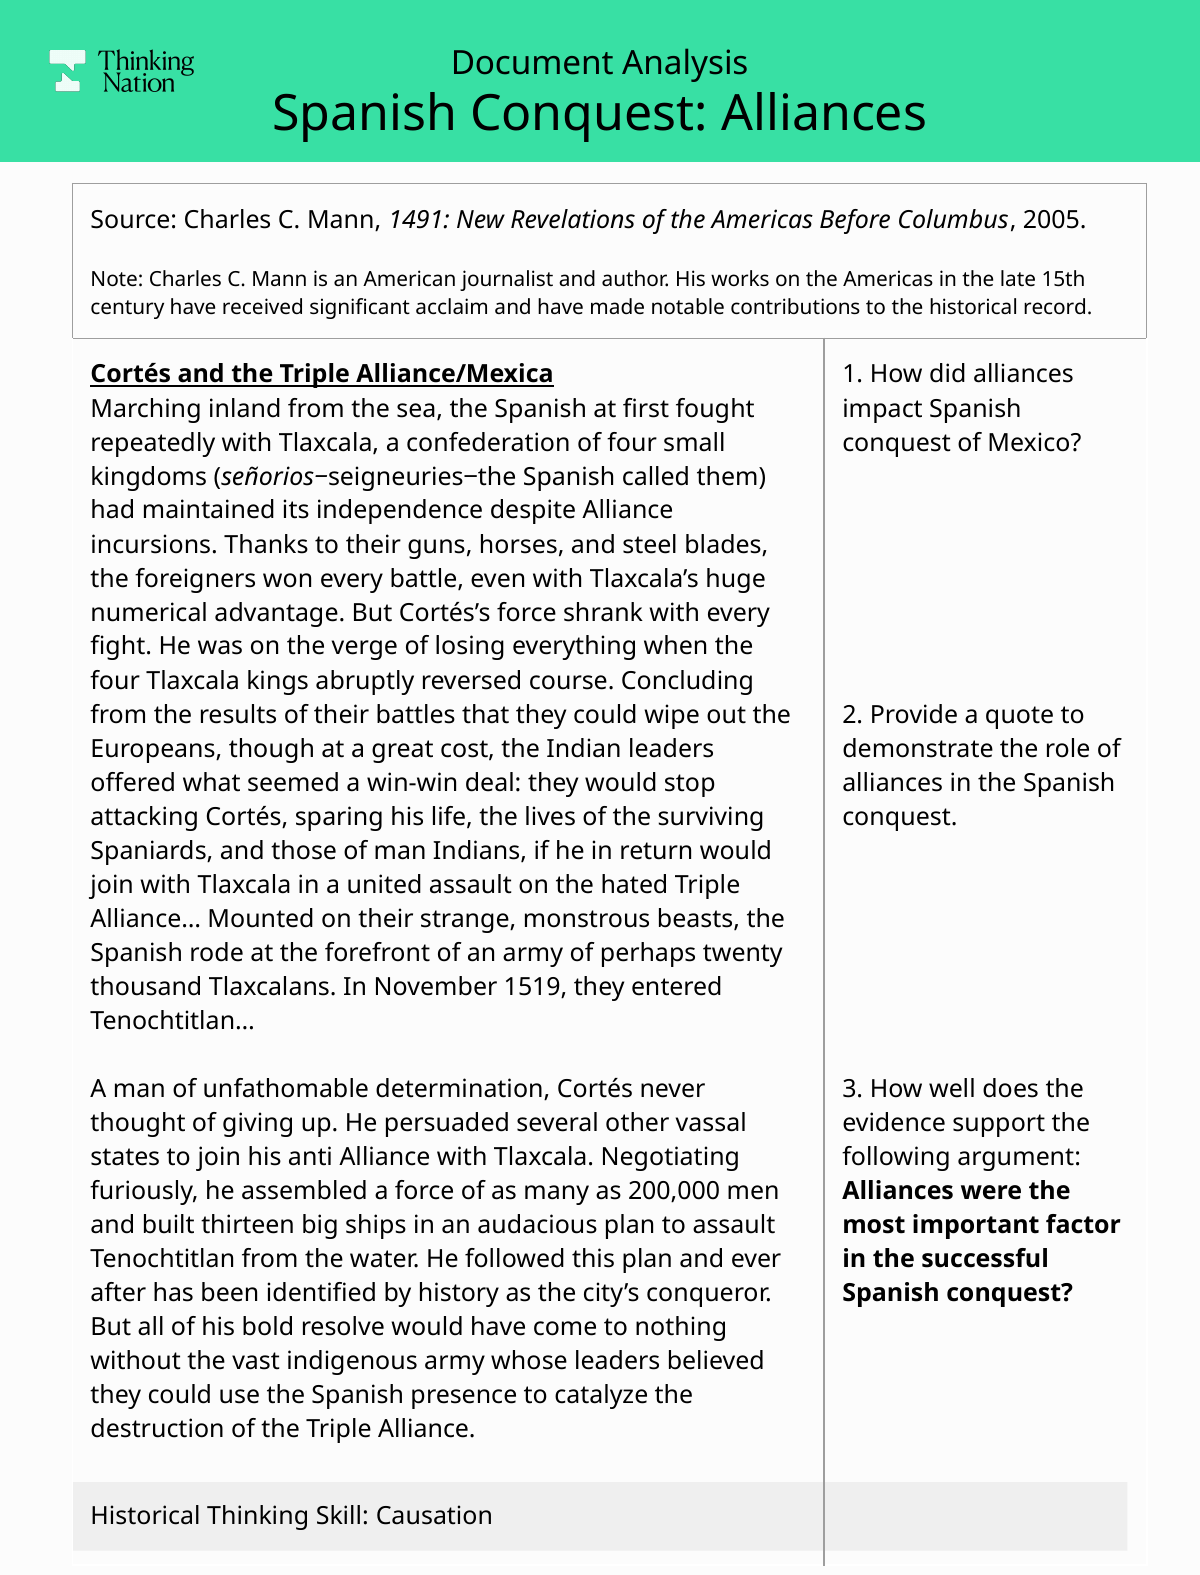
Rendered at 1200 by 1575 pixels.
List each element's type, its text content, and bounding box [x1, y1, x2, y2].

table_cell 1. How did alliances impact Spanish conquest of Mexico? 2. Provide a quote to demonstrate the role of alliances in the Spanish conquest. 3. How well does the evidence support the following argument: Alliances were the most important factor in the successful Spanish conquest? [825, 339, 1146, 1564]
table_header Source: Charles C. Mann, 1491: New Revelations of the Americas Before Columbus, 2005. Note: Charles C. Mann is an American journalist and author. His works on the Americas in the late 15th century have received significant acclaim and have made notable contributions to the historical record. [73, 184, 1146, 338]
picture [33, 35, 199, 105]
text_box Document Analysis Spanish Conquest: Alliances [0, 0, 1200, 162]
table_cell Cortés and the Triple Alliance/Mexica Marching inland from the sea, the Spanish at first fought repeatedly with Tlaxcala, a confederation of four small kingdoms (señorios‒seigneuries‒the Spanish called them) had maintained its independence despite Alliance incursions. Thanks to their guns, horses, and steel blades, the foreigners won every battle, even with Tlaxcala’s huge numerical advantage. But Cortés’s force shrank with every fight. He was on the verge of losing everything when the four Tlaxcala kings abruptly reversed course. Concluding from the results of their battles that they could wipe out the Europeans, though at a great cost, the Indian leaders offered what seemed a win-win deal: they would stop attacking Cortés, sparing his life, the lives of the surviving Spaniards, and those of man Indians, if he in return would join with Tlaxcala in a united assault on the hated Triple Alliance… Mounted on their strange, monstrous beasts, the Spanish rode at the forefront of an army of perhaps twenty thousand Tlaxcalans. In November 1519, they entered Tenochtitlan… A man of unfathomable determination, Cortés never thought of giving up. He persuaded several other vassal states to join his anti Alliance with Tlaxcala. Negotiating furiously, he assembled a force of as many as 200,000 men and built thirteen big ships in an audacious plan to assault Tenochtitlan from the water. He followed this plan and ever after has been identified by history as the city’s conqueror. But all of his bold resolve would have come to nothing without the vast indigenous army whose leaders believed they could use the Spanish presence to catalyze the destruction of the Triple Alliance. [73, 339, 823, 1564]
